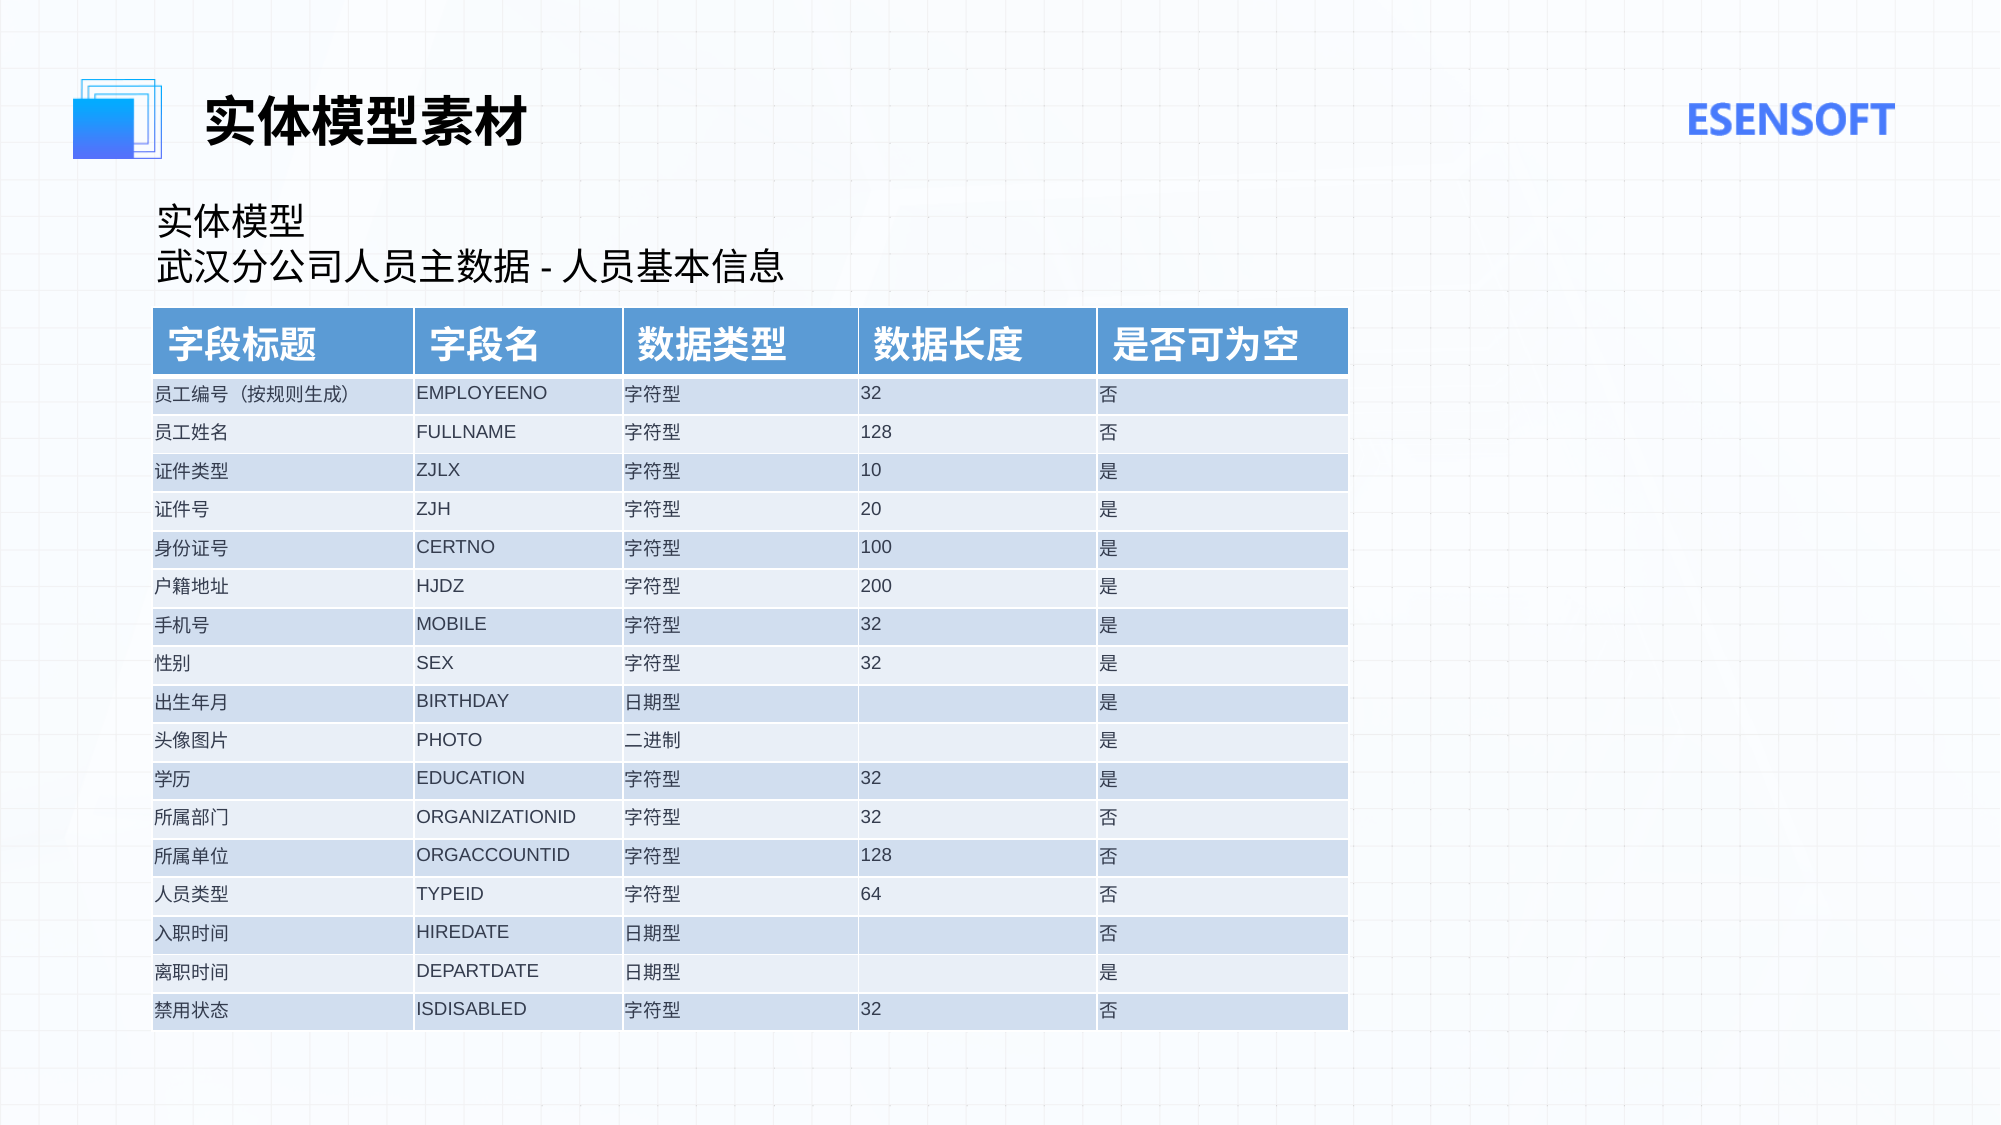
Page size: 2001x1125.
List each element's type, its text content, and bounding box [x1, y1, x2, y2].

table_cell 32 [859, 763, 1096, 799]
table_cell SEX [415, 647, 622, 684]
table_cell 字符型 [624, 647, 858, 684]
table_cell 100 [859, 532, 1096, 568]
table_cell 字符型 [624, 994, 858, 1030]
table_cell 日期型 [624, 917, 858, 954]
text_box 实体模型素材 [188, 79, 1511, 160]
table_cell 32 [859, 647, 1096, 684]
table_cell 20 [859, 493, 1096, 530]
table_cell ORGACCOUNTID [415, 840, 622, 876]
table_cell 是 [1098, 609, 1348, 645]
table_cell EMPLOYEENO [415, 379, 622, 414]
table_cell 证件类型 [153, 454, 413, 491]
table_cell 身份证号 [153, 532, 413, 568]
table_cell 字符型 [624, 532, 858, 568]
table_cell ZJH [415, 493, 622, 530]
table_cell 学历 [153, 763, 413, 799]
table_header 是否可为空 [1098, 308, 1348, 374]
table_cell 是 [1098, 955, 1348, 992]
table_cell 否 [1098, 416, 1348, 453]
table_cell 二进制 [624, 724, 858, 761]
table_cell 32 [859, 994, 1096, 1030]
table_cell 所属部门 [153, 801, 413, 838]
table_cell 否 [1098, 801, 1348, 838]
table_cell 日期型 [624, 955, 858, 992]
table_cell 头像图片 [153, 724, 413, 761]
table_cell 性别 [153, 647, 413, 684]
table_cell 字符型 [624, 416, 858, 453]
table_cell 人员类型 [153, 878, 413, 915]
table_cell 入职时间 [153, 917, 413, 954]
table_cell 是 [1098, 686, 1348, 722]
table_cell 是 [1098, 647, 1348, 684]
table_cell 否 [1098, 917, 1348, 954]
table_cell 128 [859, 416, 1096, 453]
table_cell 是 [1098, 763, 1348, 799]
table_cell 是 [1098, 493, 1348, 530]
table_cell 字符型 [624, 493, 858, 530]
table_cell HJDZ [415, 570, 622, 607]
table_cell 员工姓名 [153, 416, 413, 453]
table_cell 200 [859, 570, 1096, 607]
table_header 字段标题 [153, 355, 413, 374]
table_cell 字符型 [624, 570, 858, 607]
picture [0, 0, 2000, 1125]
table_cell 离职时间 [153, 955, 413, 992]
table_cell 64 [859, 878, 1096, 915]
table_cell ORGANIZATIONID [415, 801, 622, 838]
table_cell 32 [859, 379, 1096, 414]
table_cell PHOTO [415, 724, 622, 761]
table_cell 否 [1098, 379, 1348, 414]
table_cell 出生年月 [153, 686, 413, 722]
table_cell 手机号 [153, 609, 413, 645]
table_cell 是 [1098, 724, 1348, 761]
table_cell 字符型 [624, 454, 858, 491]
table_cell 32 [859, 801, 1096, 838]
table_header 字段名 [415, 355, 622, 374]
table_cell TYPEID [415, 878, 622, 915]
table_cell 是 [1098, 454, 1348, 491]
table_cell MOBILE [415, 609, 622, 645]
text_box 实体模型 武汉分公司人员主数据-人员基本信息 [141, 190, 854, 355]
table_cell 是 [1098, 570, 1348, 607]
table_cell HIREDATE [415, 917, 622, 954]
table_cell [859, 724, 1096, 761]
table_cell 所属单位 [153, 840, 413, 876]
table_header 数据长度 [859, 308, 1096, 374]
table_cell 否 [1098, 994, 1348, 1030]
table_cell 字符型 [624, 379, 858, 414]
table_cell 户籍地址 [153, 570, 413, 607]
table_cell 128 [859, 840, 1096, 876]
table_cell [859, 917, 1096, 954]
table_cell BIRTHDAY [415, 686, 622, 722]
table_cell 32 [859, 609, 1096, 645]
table_cell 字符型 [624, 878, 858, 915]
table_cell [859, 955, 1096, 992]
table_header 数据类型 [624, 308, 858, 374]
table_cell 日期型 [624, 686, 858, 722]
table_cell 证件号 [153, 493, 413, 530]
table_cell 否 [1098, 840, 1348, 876]
table_cell 字符型 [624, 840, 858, 876]
table_cell 字符型 [624, 763, 858, 799]
table_cell 字符型 [624, 801, 858, 838]
table_cell 字符型 [624, 609, 858, 645]
table_cell ISDISABLED [415, 994, 622, 1030]
table_cell 员工编号（按规则生成） [153, 379, 413, 414]
table_cell 是 [1098, 532, 1348, 568]
table_cell 10 [859, 454, 1096, 491]
table_cell 禁用状态 [153, 994, 413, 1030]
table_cell DEPARTDATE [415, 955, 622, 992]
table_cell 否 [1098, 878, 1348, 915]
table_cell [859, 686, 1096, 722]
table_cell FULLNAME [415, 416, 622, 453]
table_cell ZJLX [415, 454, 622, 491]
table_cell EDUCATION [415, 763, 622, 799]
table_cell CERTNO [415, 532, 622, 568]
